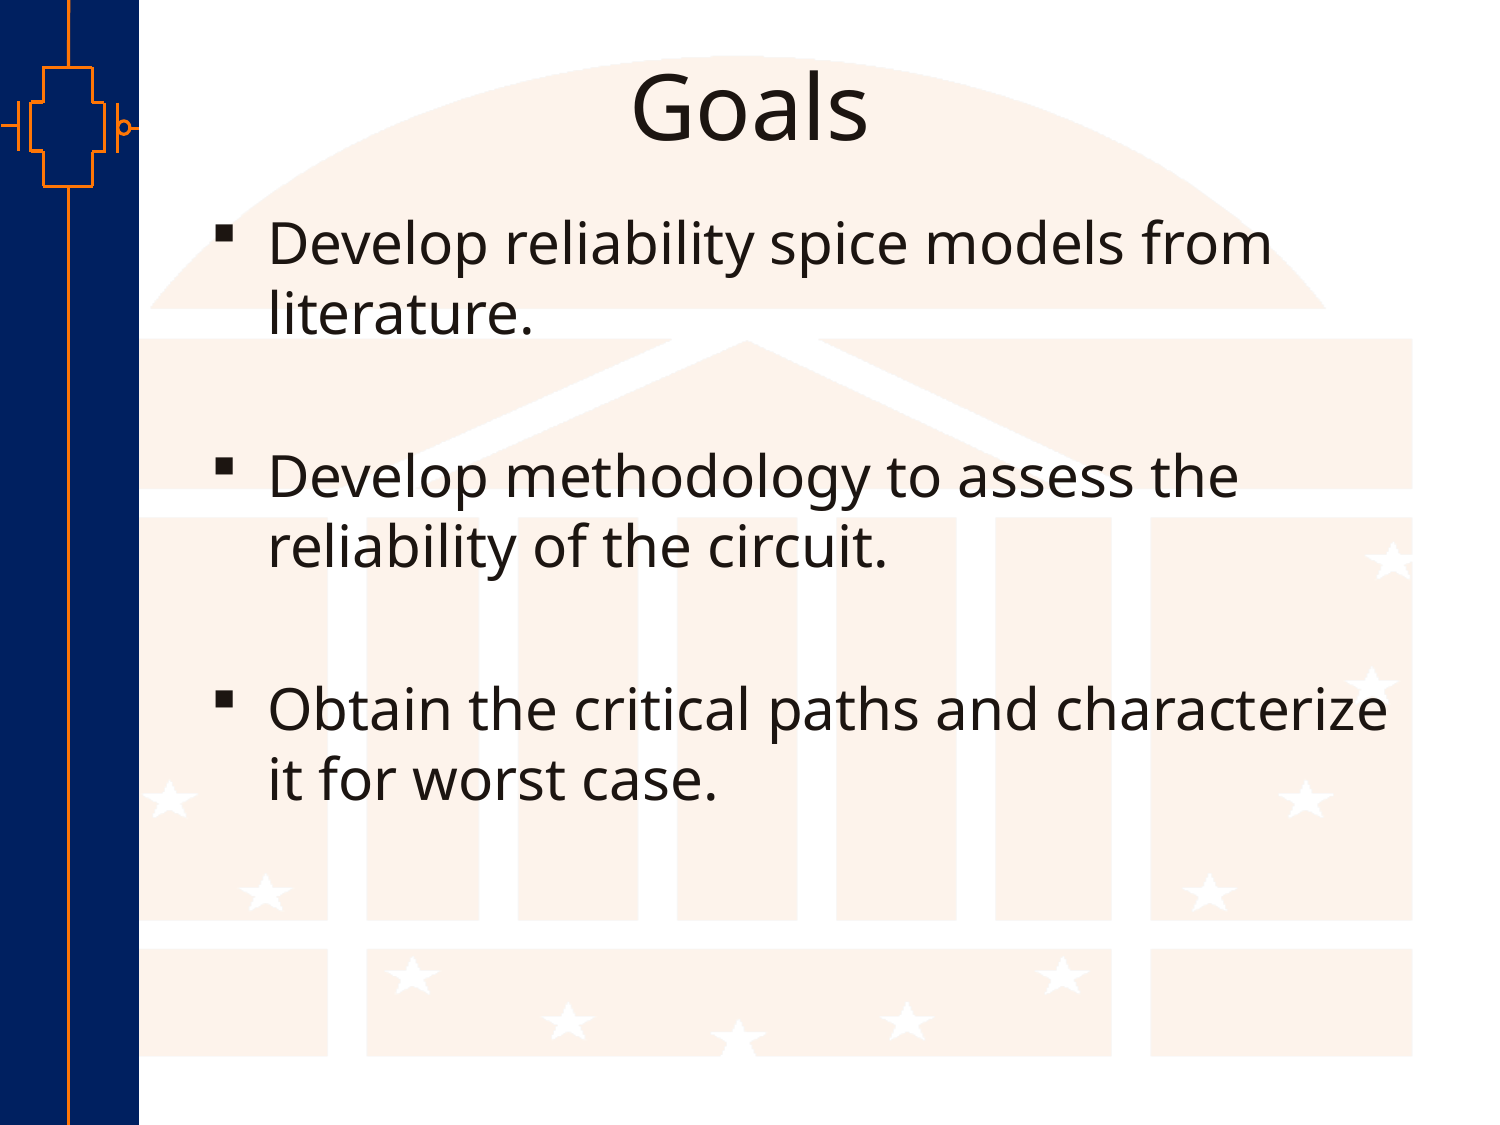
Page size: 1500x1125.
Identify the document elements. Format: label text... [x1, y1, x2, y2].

list Develop reliability spice models from literature. Develop methodology to assess the reliability of the circuit. Obtain the critical paths and characterize it for worst case. [195, 198, 1420, 855]
title Goals [74, 0, 1426, 167]
